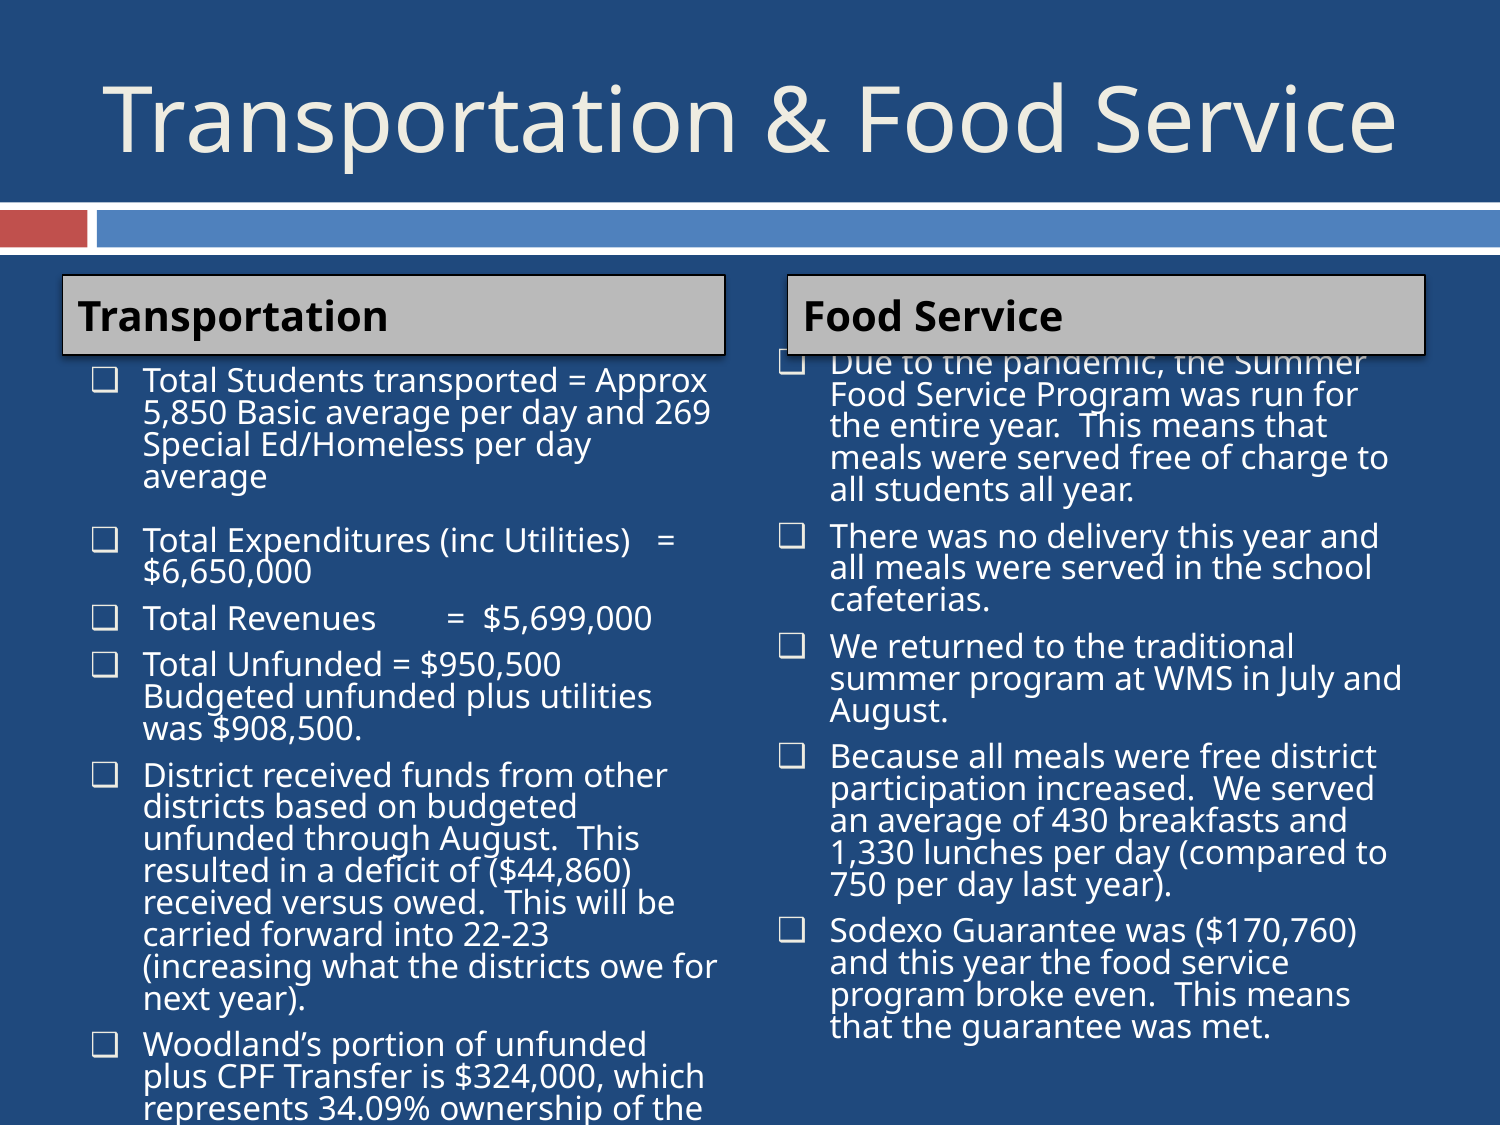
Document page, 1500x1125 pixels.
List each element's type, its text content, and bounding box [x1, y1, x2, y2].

list Transportation [62, 275, 726, 355]
title Transportation & Food Service [87, 44, 1425, 188]
list Food Service [787, 275, 1425, 355]
list Total Students transported = Approx 5,850 Basic average per day and 269 Special Ed/Homeless per day average Total Expenditures (inc Utilities) = $6,650,000 Total Revenues = $5,699,000 Total Unfunded = $950,500 Budgeted unfunded plus utilities was $908,500. District received funds from other districts based on budgeted unfunded through August. This resulted in a deficit of ($44,860) received versus owed. This will be carried forward into 22-23 (increasing what the districts owe for next year). Woodland’s portion of unfunded plus CPF Transfer is $324,000, which represents 34.09% ownership of the Co-Op compared to 36.11% from 19-20 (the last normal year before Covid) [75, 359, 738, 1050]
list Due to the pandemic, the Summer Food Service Program was run for the entire year. This means that meals were served free of charge to all students all year. There was no delivery this year and all meals were served in the school cafeterias. We returned to the traditional summer program at WMS in July and August. Because all meals were free district participation increased. We served an average of 430 breakfasts and 1,330 lunches per day (compared to 750 per day last year). Sodexo Guarantee was ($170,760) and this year the food service program broke even. This means that the guarantee was met. [761, 341, 1425, 1100]
